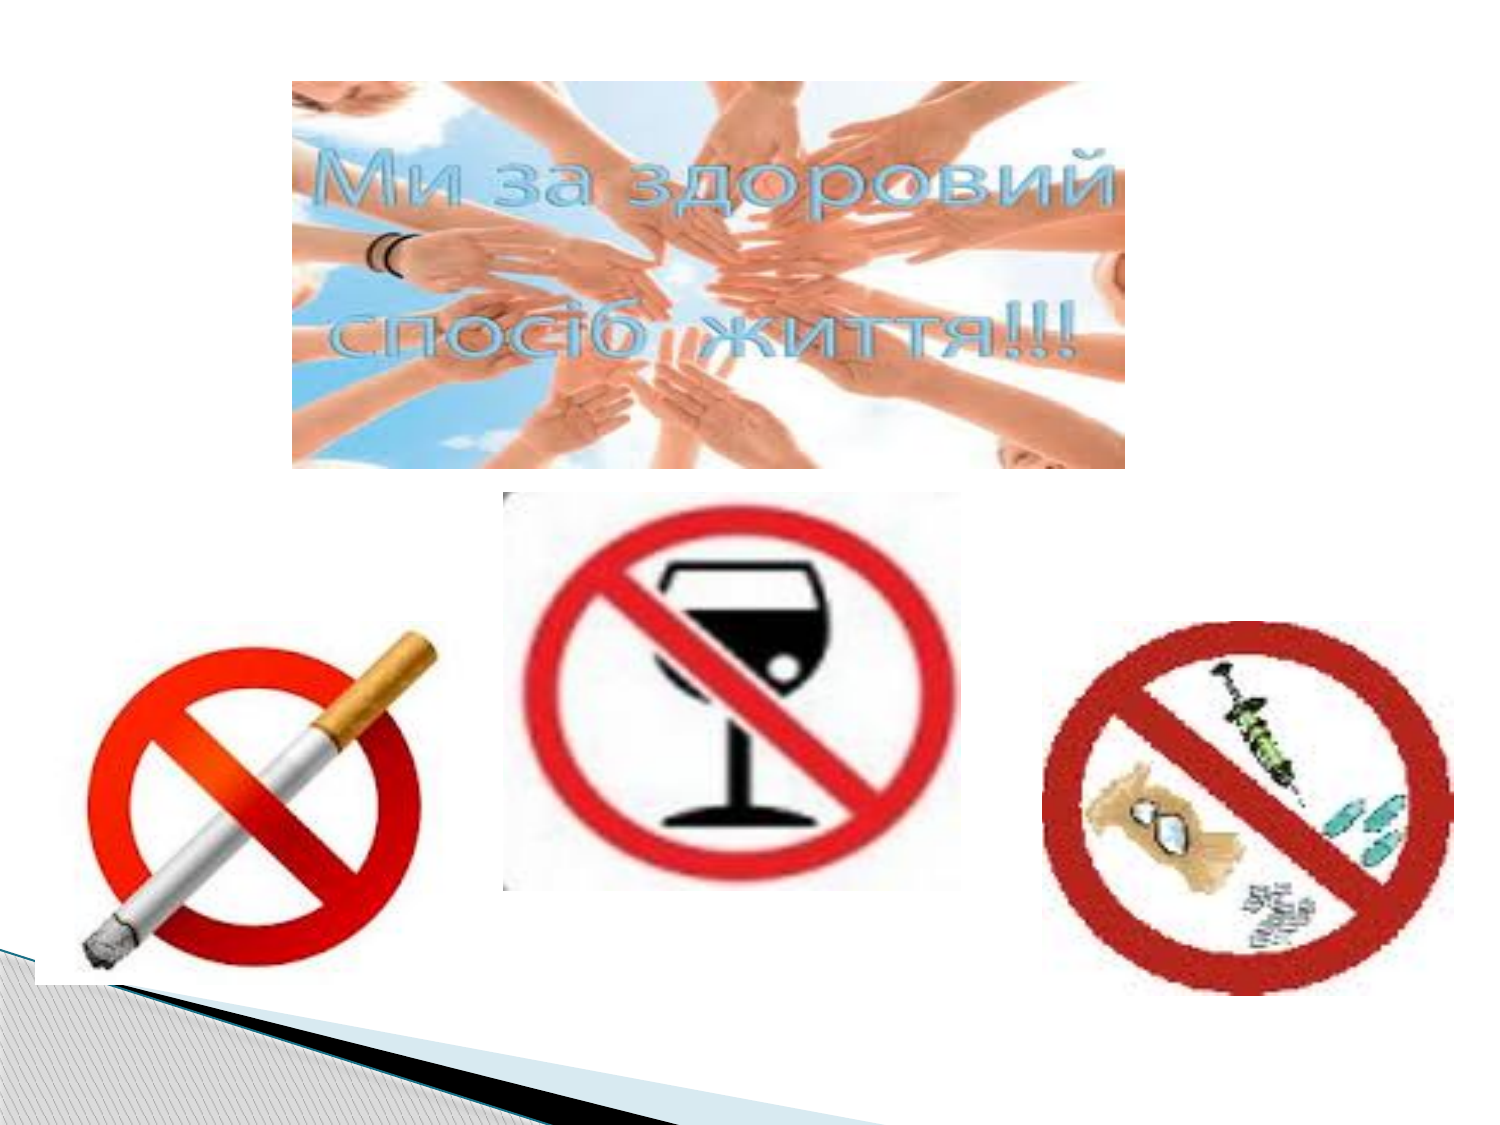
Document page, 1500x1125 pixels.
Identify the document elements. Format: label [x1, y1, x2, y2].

picture [292, 81, 1126, 469]
picture [34, 620, 481, 985]
picture [503, 491, 962, 891]
picture [1042, 620, 1454, 997]
